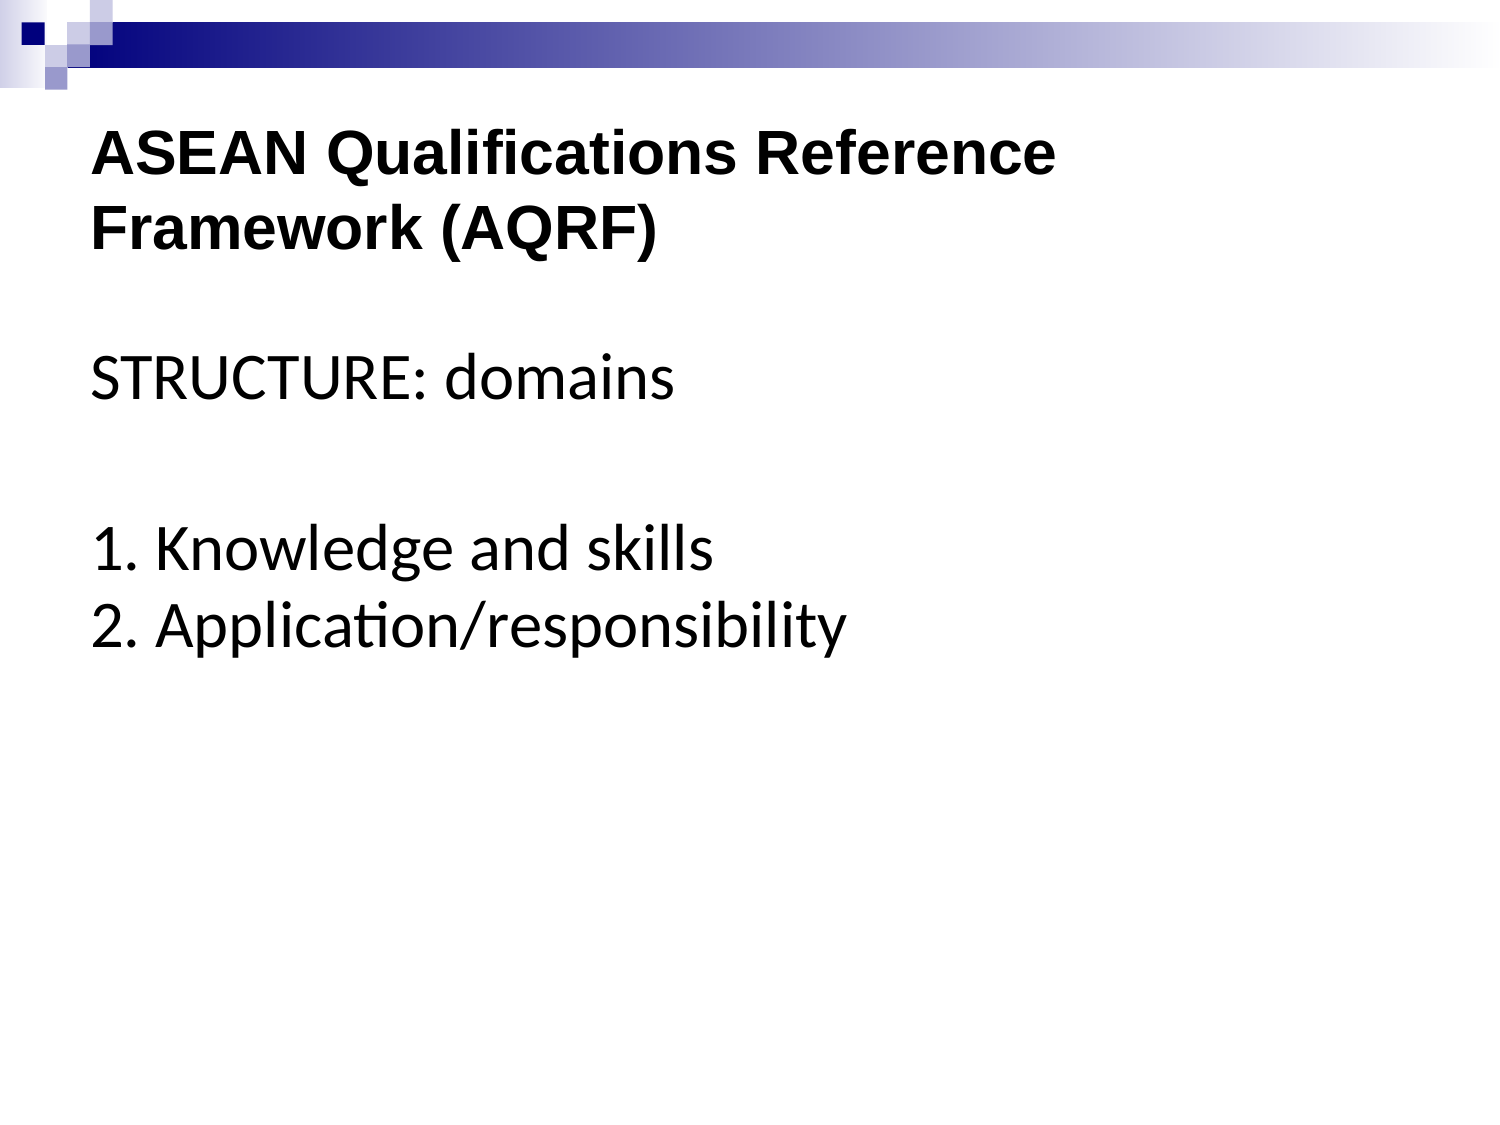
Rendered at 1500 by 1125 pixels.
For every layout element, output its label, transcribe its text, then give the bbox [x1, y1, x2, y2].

list STRUCTURE: domains 1. Knowledge and skills 2. Application/responsibility [74, 324, 1426, 1063]
title ASEAN Qualifications Reference Framework (AQRF) [74, 74, 1426, 301]
